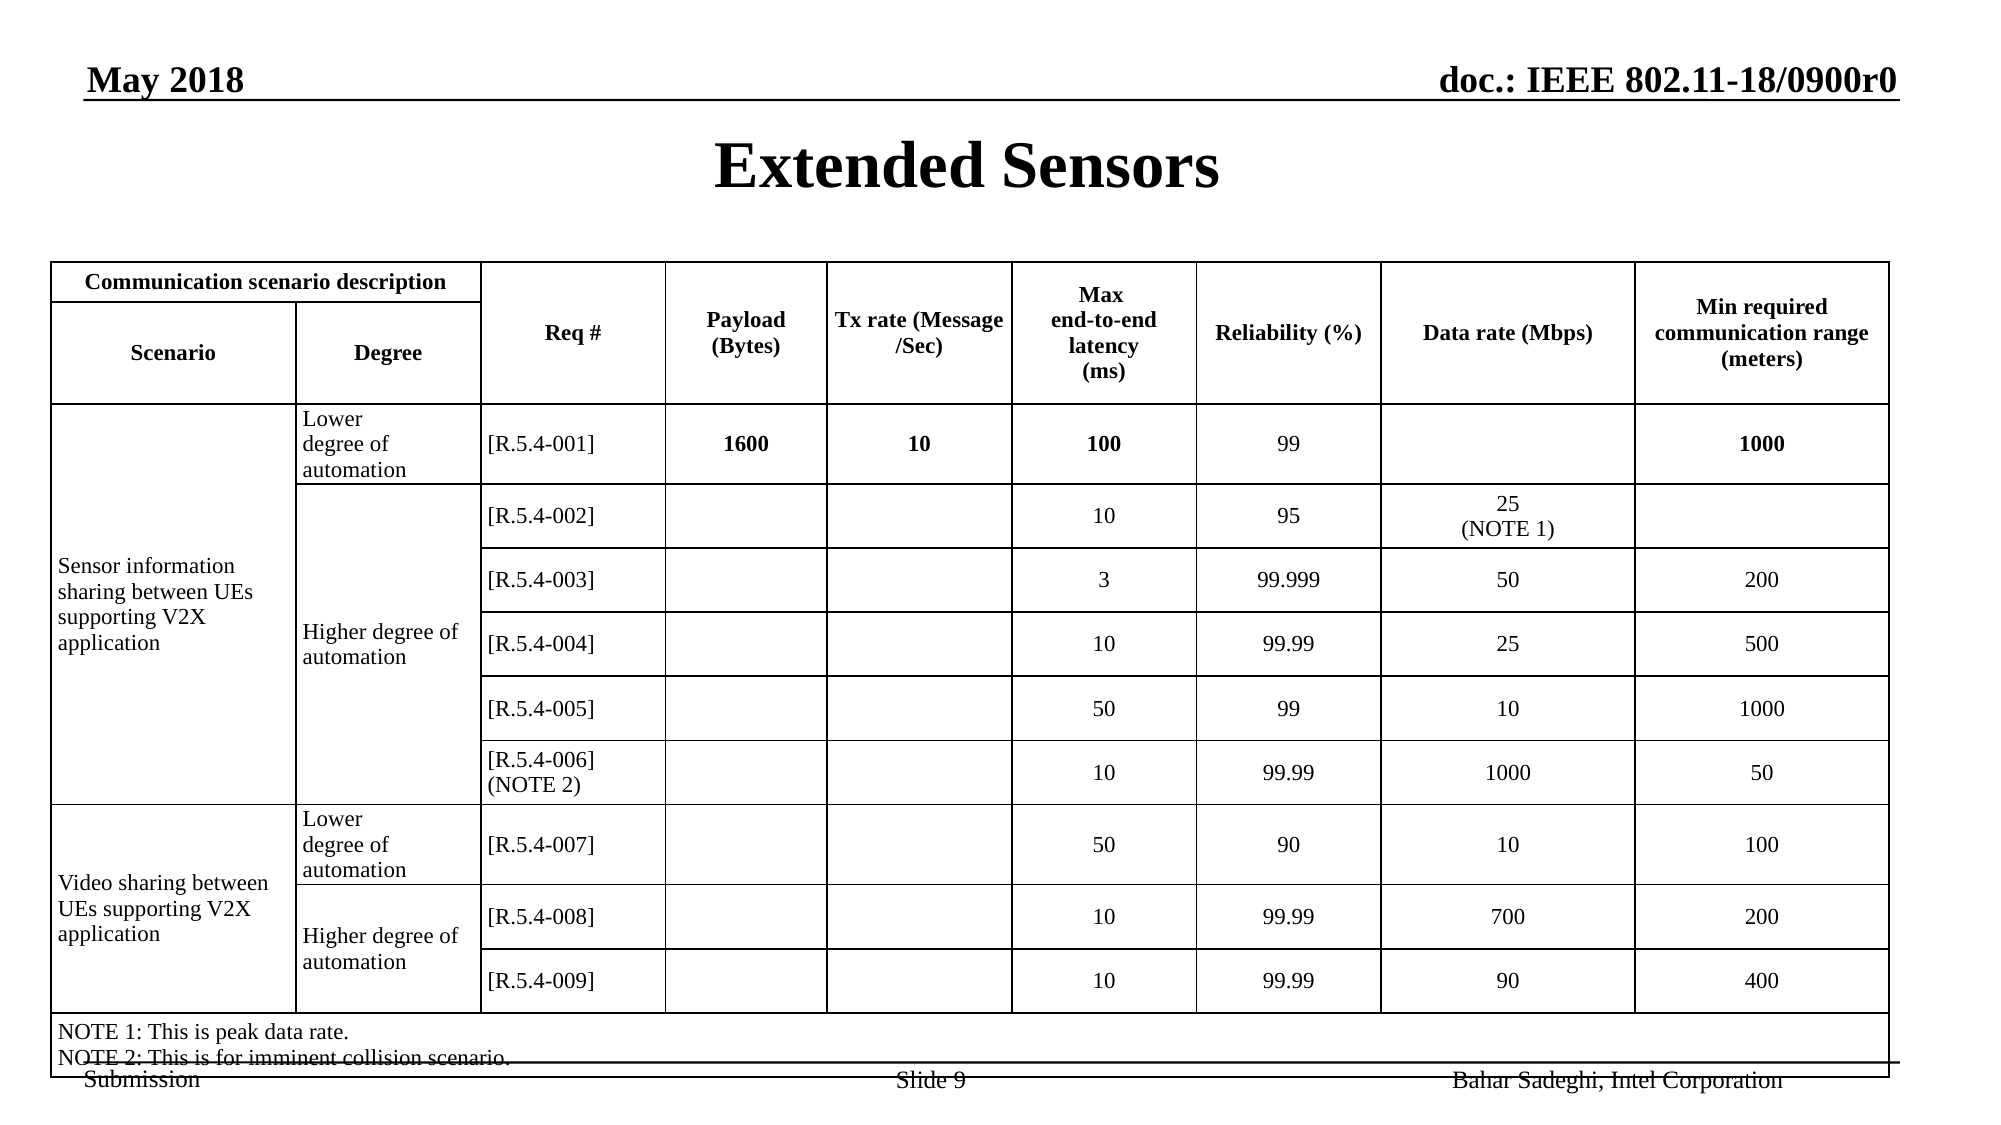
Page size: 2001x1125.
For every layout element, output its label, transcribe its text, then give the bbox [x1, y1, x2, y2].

table_cell 1000 [1636, 405, 1888, 483]
table_cell Video sharing between UEs supporting V2X application [52, 805, 295, 1012]
table_cell [666, 549, 826, 611]
table_header Tx rate (Message /Sec) [828, 263, 1011, 403]
table_cell 99.999 [1197, 549, 1380, 611]
table_cell [R.5.4-003] [482, 549, 665, 611]
table_cell [666, 741, 826, 804]
table_cell 99.99 [1197, 741, 1380, 804]
table_cell 25 (NOTE 1) [1382, 485, 1634, 547]
table_cell Lower degree of automation [297, 405, 480, 483]
table_cell 3 [1013, 549, 1196, 611]
table_cell 10 [1013, 885, 1196, 948]
table_cell 90 [1197, 805, 1380, 884]
table_cell 200 [1636, 885, 1888, 948]
table_cell 99.99 [1197, 613, 1380, 675]
table_cell 50 [1013, 805, 1196, 884]
table_cell 10 [1013, 950, 1196, 1012]
table_cell [R.5.4-002] [482, 485, 665, 547]
table_header Payload (Bytes) [666, 263, 826, 403]
table_cell [828, 677, 1011, 740]
table_cell [1382, 405, 1634, 483]
table_cell [R.5.4-001] [482, 405, 665, 483]
table_cell Lower degree of automation [297, 805, 480, 884]
table_cell Degree [297, 303, 480, 403]
table_cell 95 [1197, 485, 1380, 547]
table_cell 99.99 [1197, 885, 1380, 948]
table_cell 10 [1013, 741, 1196, 804]
table_header Communication scenario description [52, 263, 480, 301]
table_cell 10 [1382, 677, 1634, 740]
table_cell Sensor information sharing between UEs supporting V2X application [52, 405, 295, 804]
table_cell [828, 549, 1011, 611]
table_cell [666, 677, 826, 740]
table_cell 90 [1382, 950, 1634, 1012]
table_header Data rate (Mbps) [1382, 263, 1634, 403]
table_cell [666, 805, 826, 884]
table_cell 10 [1013, 613, 1196, 675]
table_cell 99 [1197, 677, 1380, 740]
table_header Req # [482, 263, 665, 403]
table_cell [828, 885, 1011, 948]
table_cell [828, 613, 1011, 675]
table_cell 10 [1382, 805, 1634, 884]
table_cell [R.5.4-008] [482, 885, 665, 948]
table_cell NOTE 1: This is peak data rate. NOTE 2: This is for imminent collision scenario. [52, 1014, 1888, 1076]
table_cell 25 [1382, 613, 1634, 675]
table_header Min required communication range (meters) [1636, 263, 1888, 403]
table_cell 100 [1636, 805, 1888, 884]
table_cell 99 [1197, 405, 1380, 483]
table_cell 700 [1382, 885, 1634, 948]
table_cell [828, 485, 1011, 547]
table_cell 400 [1636, 950, 1888, 1012]
table_cell Higher degree of automation [297, 485, 480, 804]
table_cell Higher degree of automation [297, 885, 480, 1012]
table_cell [R.5.4-007] [482, 805, 665, 884]
table_cell 500 [1636, 613, 1888, 675]
table_cell [666, 485, 826, 547]
table_cell [R.5.4-006] (NOTE 2) [482, 741, 665, 804]
table_cell 1000 [1636, 677, 1888, 740]
table_header Reliability (%) [1197, 263, 1380, 403]
table_cell 1600 [666, 405, 826, 483]
table_cell [R.5.4-009] [482, 950, 665, 1012]
table_cell [828, 741, 1011, 804]
table_cell 1000 [1382, 741, 1634, 804]
table_cell [1636, 485, 1888, 547]
table_cell 10 [828, 405, 1011, 483]
table_cell [666, 613, 826, 675]
table_cell Scenario [52, 303, 295, 403]
table_cell 50 [1636, 741, 1888, 804]
table_cell [R.5.4-005] [482, 677, 665, 740]
table_cell [828, 950, 1011, 1012]
table_cell [666, 950, 826, 1012]
table_cell 50 [1013, 677, 1196, 740]
table_cell [828, 805, 1011, 884]
table_cell [R.5.4-004] [482, 613, 665, 675]
table_cell 10 [1013, 485, 1196, 547]
table_header Max end-to-end latency (ms) [1013, 263, 1196, 403]
title Extended Sensors [148, 71, 1788, 250]
table_cell [666, 885, 826, 948]
table_cell 100 [1013, 405, 1196, 483]
table_cell 50 [1382, 549, 1634, 611]
table_cell 99.99 [1197, 950, 1380, 1012]
table_cell 200 [1636, 549, 1888, 611]
